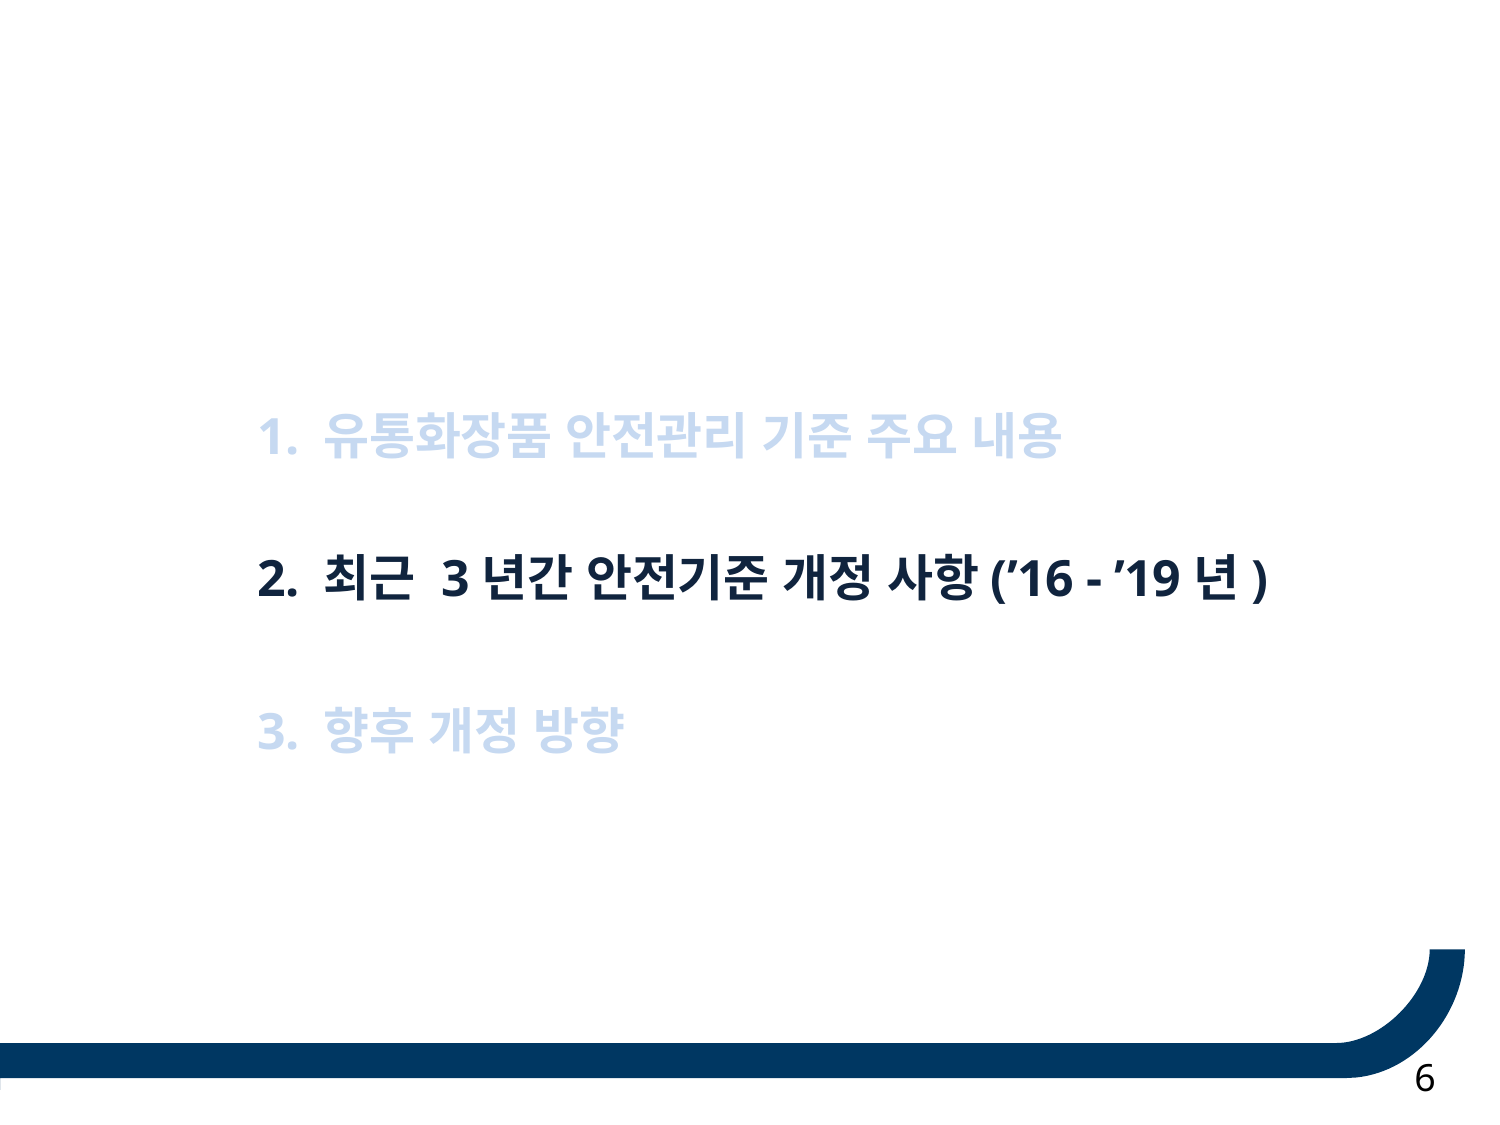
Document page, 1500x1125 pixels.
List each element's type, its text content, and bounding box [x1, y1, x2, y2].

text_box 1. 유통화장품 안전관리 기준 주요 내용 [242, 397, 1282, 457]
text_box 2. 최근 3년간 안전기준 개정 사항(’16 - ’19년) [242, 538, 1412, 598]
text_box 6 [1399, 1046, 1477, 1107]
text_box 3. 향후 개정 방향 [242, 692, 975, 752]
text_box [0, 0, 1500, 1125]
